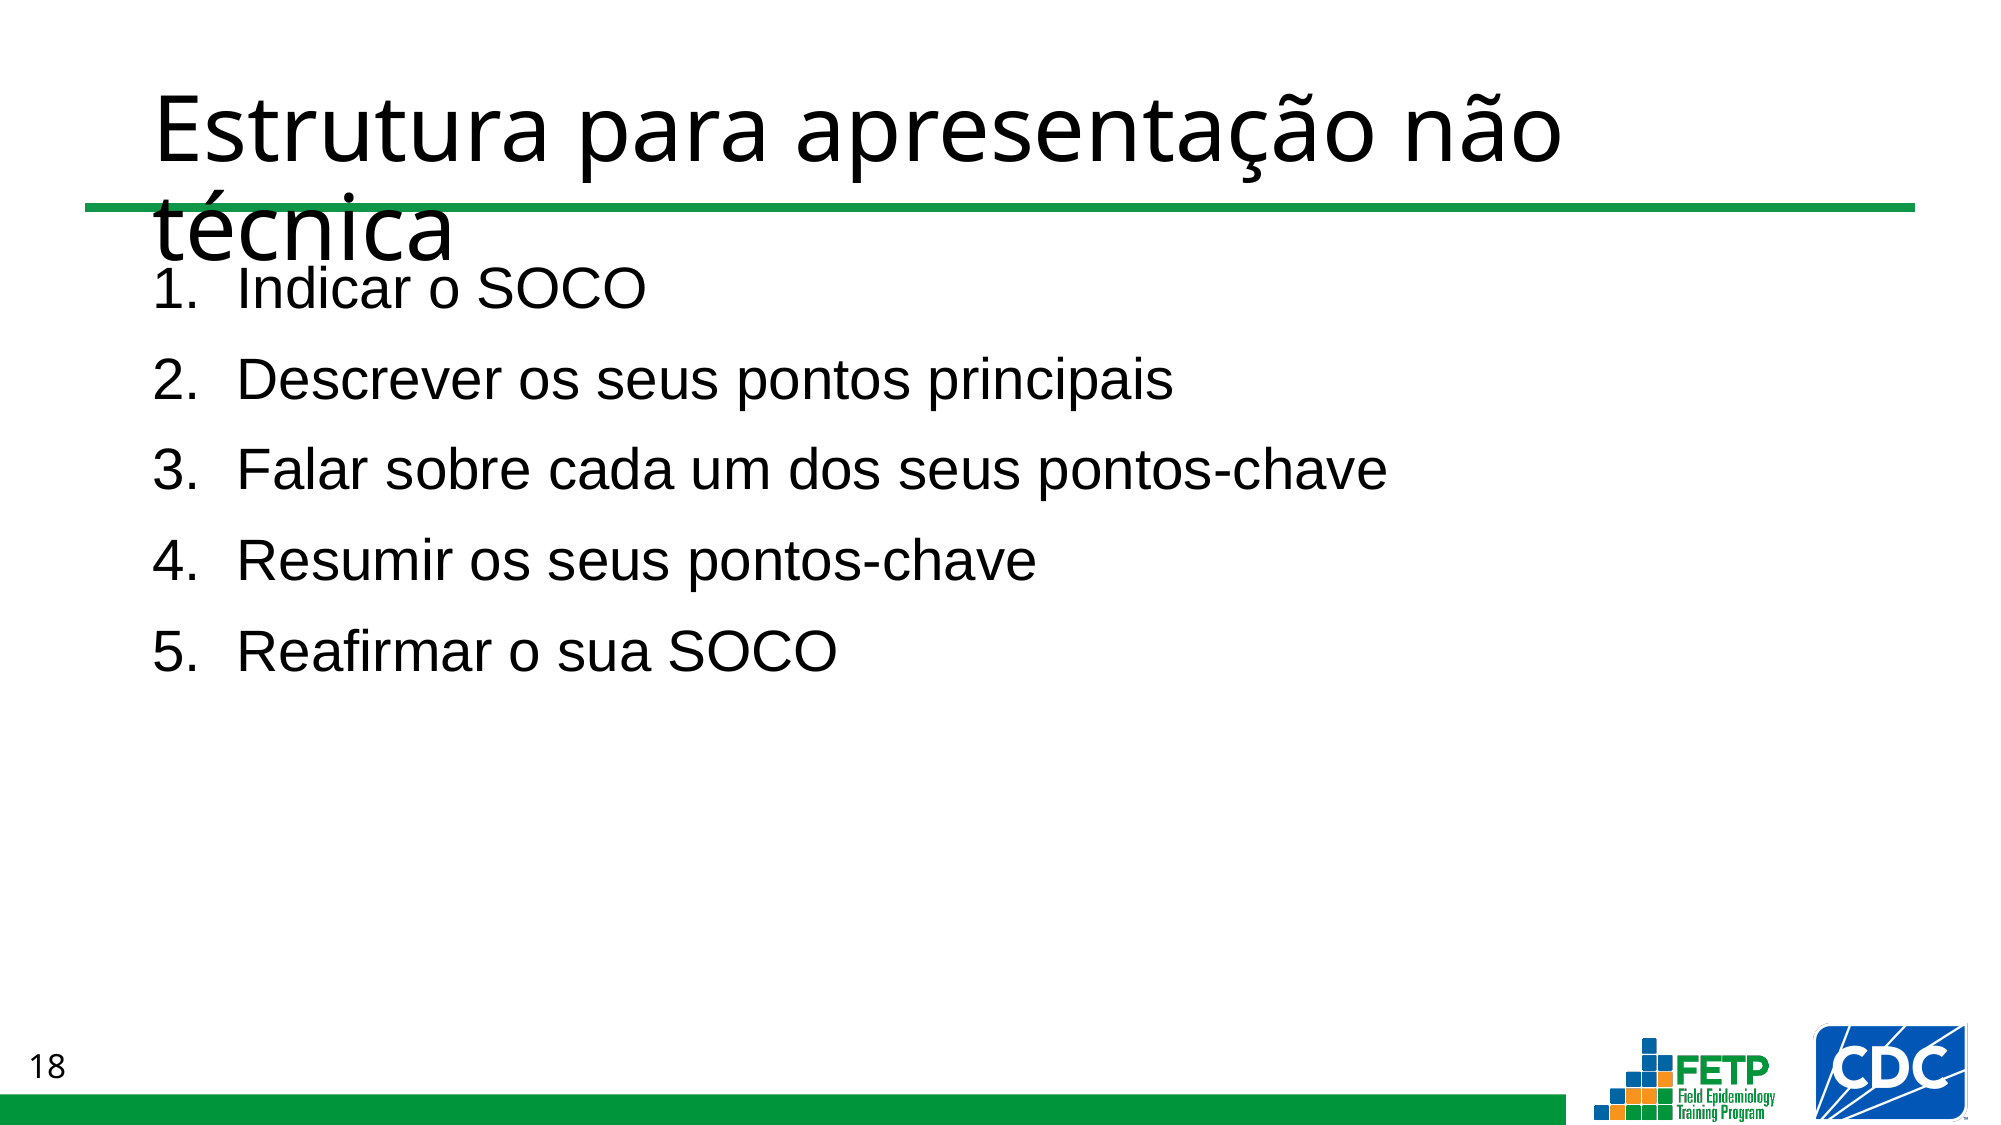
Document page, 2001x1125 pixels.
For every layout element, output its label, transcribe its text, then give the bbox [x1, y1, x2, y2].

list Indicar o SOCO Descrever os seus pontos principais Falar sobre cada um dos seus pontos-chave Resumir os seus pontos-chave Reafirmar o sua SOCO [137, 242, 1863, 1004]
picture [1594, 1038, 1775, 1122]
picture [1813, 1023, 1968, 1122]
title Estrutura para apresentação não técnica [137, 75, 1863, 207]
